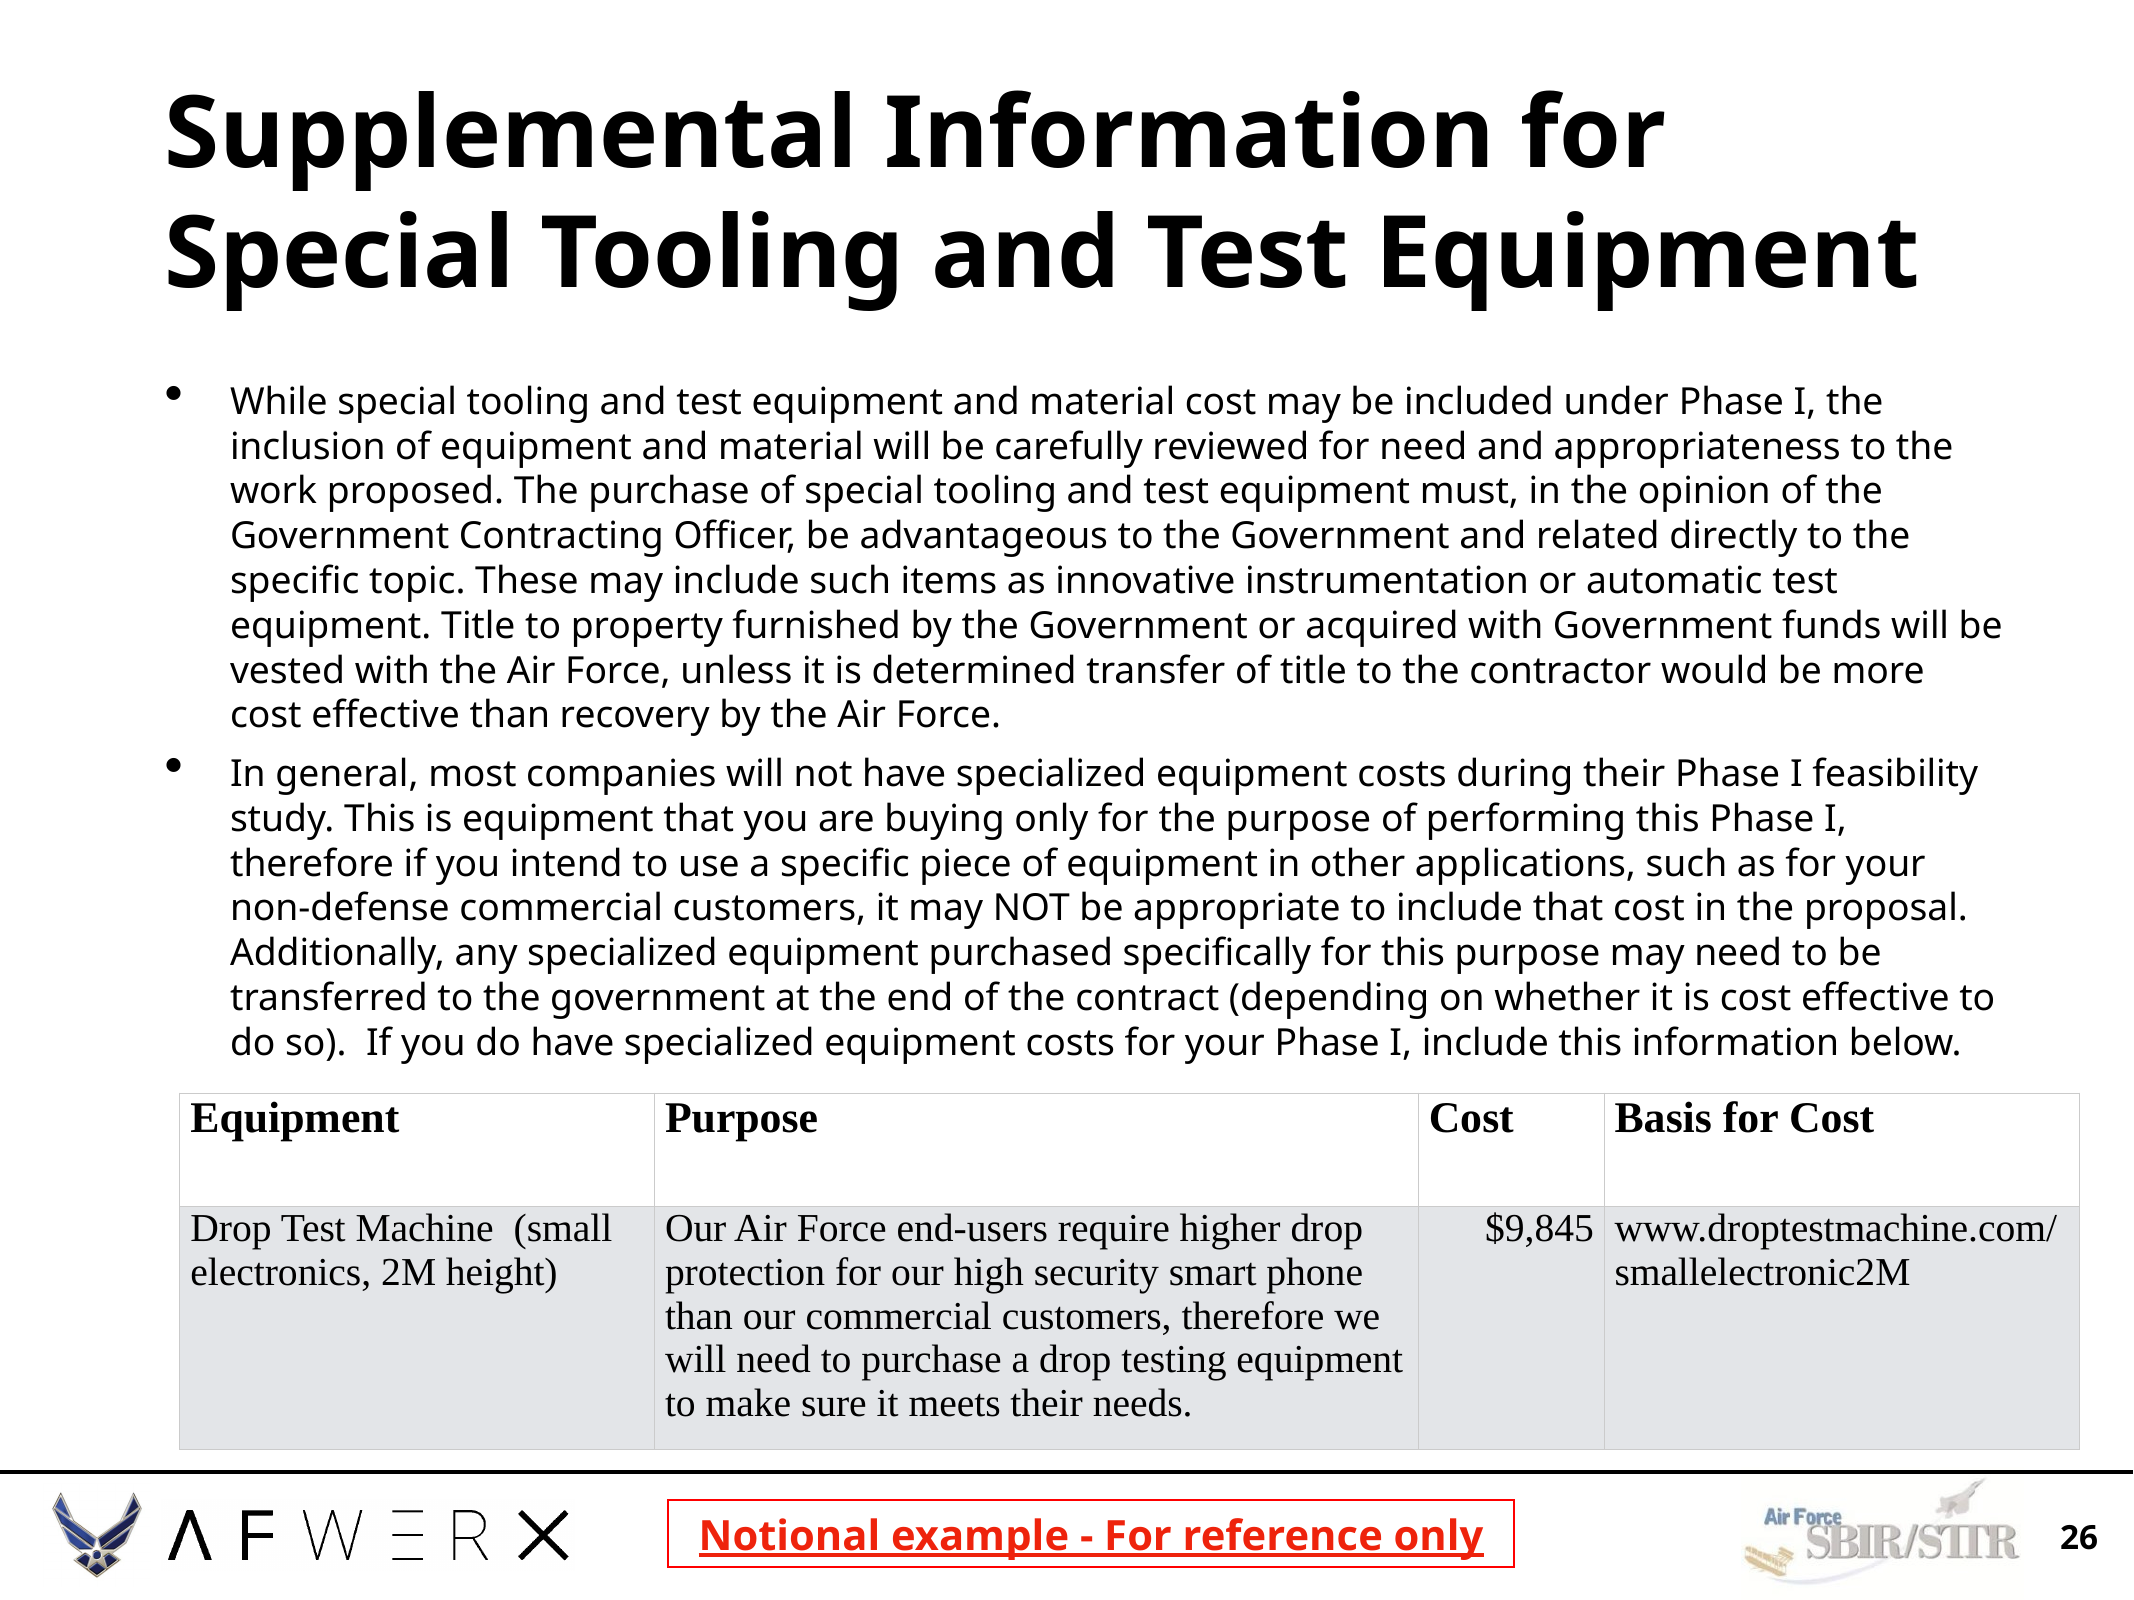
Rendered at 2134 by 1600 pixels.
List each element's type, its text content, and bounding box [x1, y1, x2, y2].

table_header Basis for Cost [1605, 1094, 2079, 1206]
title Supplemental Information for Special Tooling and Test Equipment [155, 41, 1978, 334]
table_cell Our Air Force end-users require higher drop protection for our high security smart phone than our commercial customers, therefore we will need to purchase a drop testing equipment to make sure it meets their needs. [655, 1207, 1418, 1449]
table_cell Drop Test Machine (small electronics, 2M height) [180, 1207, 654, 1449]
table_cell $9,845 [1419, 1207, 1604, 1449]
picture [43, 1483, 151, 1587]
list While special tooling and test equipment and material cost may be included under Phase I, the inclusion of equipment and material will be carefully reviewed for need and appropriateness to the work proposed. The purchase of special tooling and test equipment must, in the opinion of the Government Contracting Officer, be advantageous to the Government and related directly to the specific topic. These may include such items as innovative instrumentation or automatic test equipment. Title to property furnished by the Government or acquired with Government funds will be vested with the Air Force, unless it is determined transfer of title to the contractor would be more cost effective than recovery by the Air Force. In general, most companies will not have specialized equipment costs during their Phase I feasibility study. This is equipment that you are buying only for the purpose of performing this Phase I, therefore if you intend to use a specific piece of equipment in other applications, such as for your non-defense commercial customers, it may NOT be appropriate to include that cost in the proposal. Additionally, any specialized equipment purchased specifically for this purpose may need to be transferred to the government at the end of the contract (depending on whether it is cost effective to do so). If you do have specialized equipment costs for your Phase I, include this information below. [155, 368, 2017, 1094]
table_header Cost [1419, 1094, 1604, 1206]
table_cell www.droptestmachine.com/smallelectronic2M [1605, 1207, 2079, 1449]
table_header Purpose [655, 1094, 1418, 1206]
table_header Equipment [180, 1094, 654, 1206]
text_box Most Phase I companies do have these costs. Provide estimates and top-level details of your estimated travel costs. (The actual values are likely to be different than these estimates, and that is okay.) [1741, 1474, 2024, 1600]
